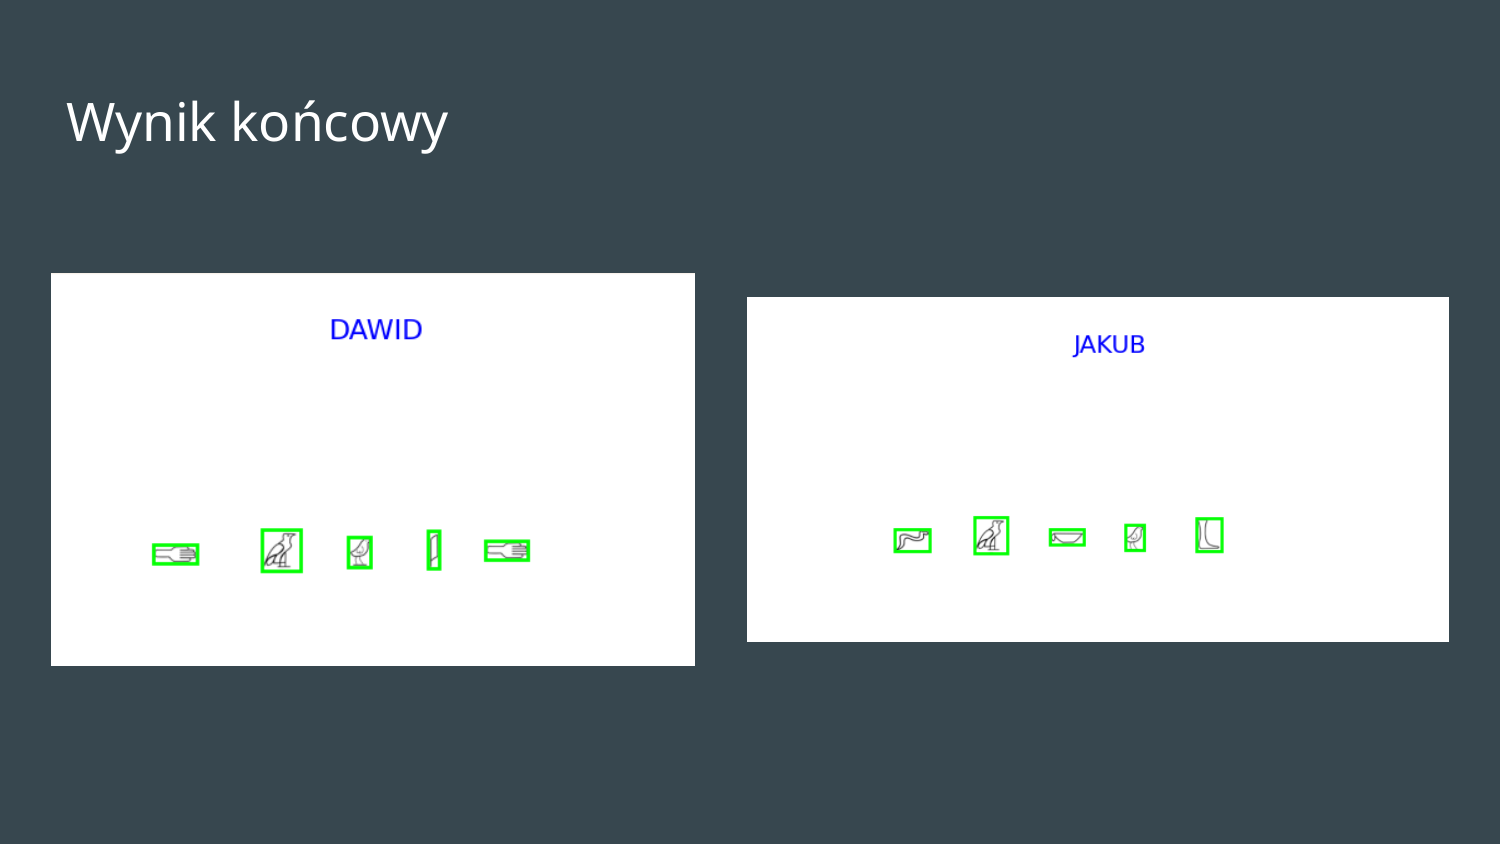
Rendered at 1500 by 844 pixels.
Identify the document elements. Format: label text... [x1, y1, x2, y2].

picture [747, 297, 1450, 642]
picture [50, 273, 696, 666]
title Wynik końcowy [51, 72, 1449, 167]
